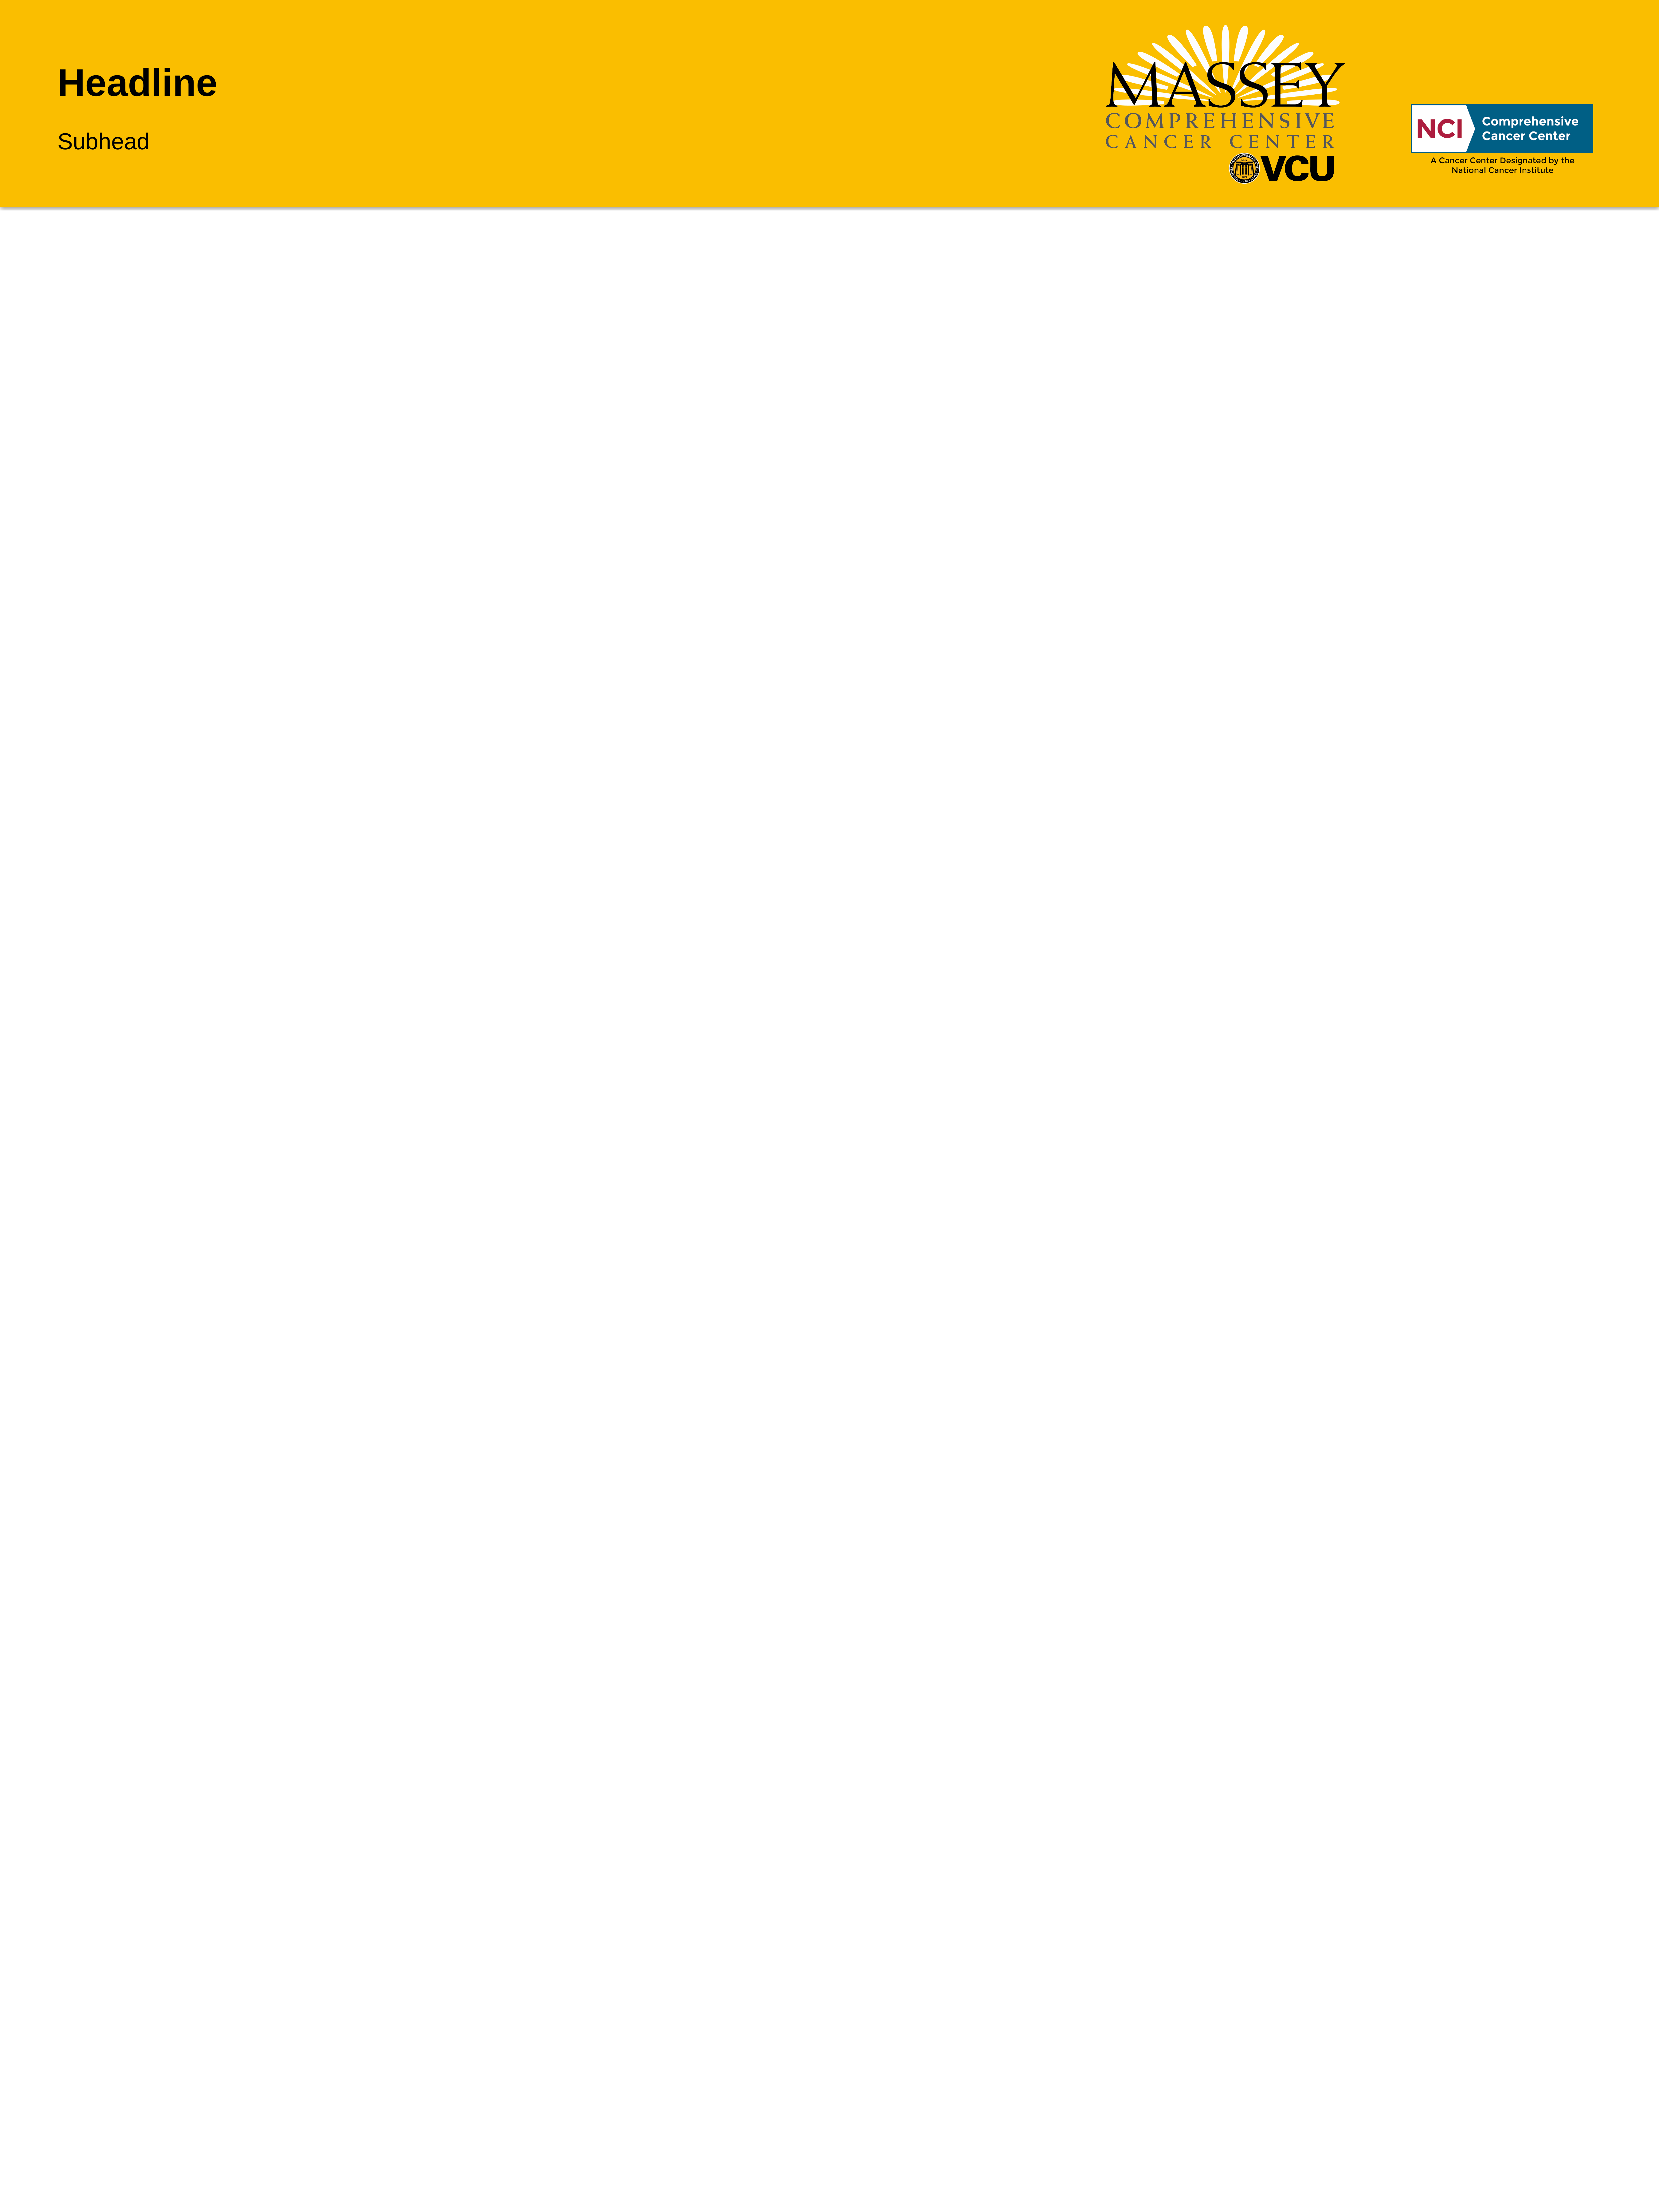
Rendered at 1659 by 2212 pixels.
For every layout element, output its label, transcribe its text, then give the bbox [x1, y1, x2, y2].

picture [1512, 119, 1518, 127]
picture [1565, 119, 1571, 125]
picture [1553, 132, 1558, 140]
text_box Subhead [57, 126, 1049, 181]
picture [1546, 134, 1552, 140]
picture [1567, 134, 1570, 140]
picture [1521, 134, 1525, 140]
picture [1412, 105, 1475, 152]
picture [1507, 134, 1512, 140]
picture [1500, 119, 1509, 125]
picture [1539, 134, 1544, 140]
picture [1572, 119, 1578, 125]
picture [1524, 119, 1530, 125]
picture [1492, 119, 1498, 125]
picture [1559, 134, 1565, 140]
title Headline [57, 57, 1026, 110]
picture [1555, 119, 1560, 125]
picture [1539, 119, 1546, 125]
picture [1529, 131, 1537, 140]
picture [1411, 153, 1593, 177]
picture [1562, 119, 1563, 125]
picture [1547, 119, 1553, 125]
picture [1492, 134, 1497, 140]
picture [1532, 117, 1538, 125]
picture [1106, 25, 1345, 184]
picture [1514, 134, 1520, 140]
picture [1483, 131, 1490, 140]
picture [1483, 117, 1490, 125]
picture [1499, 134, 1505, 140]
picture [1520, 119, 1523, 125]
